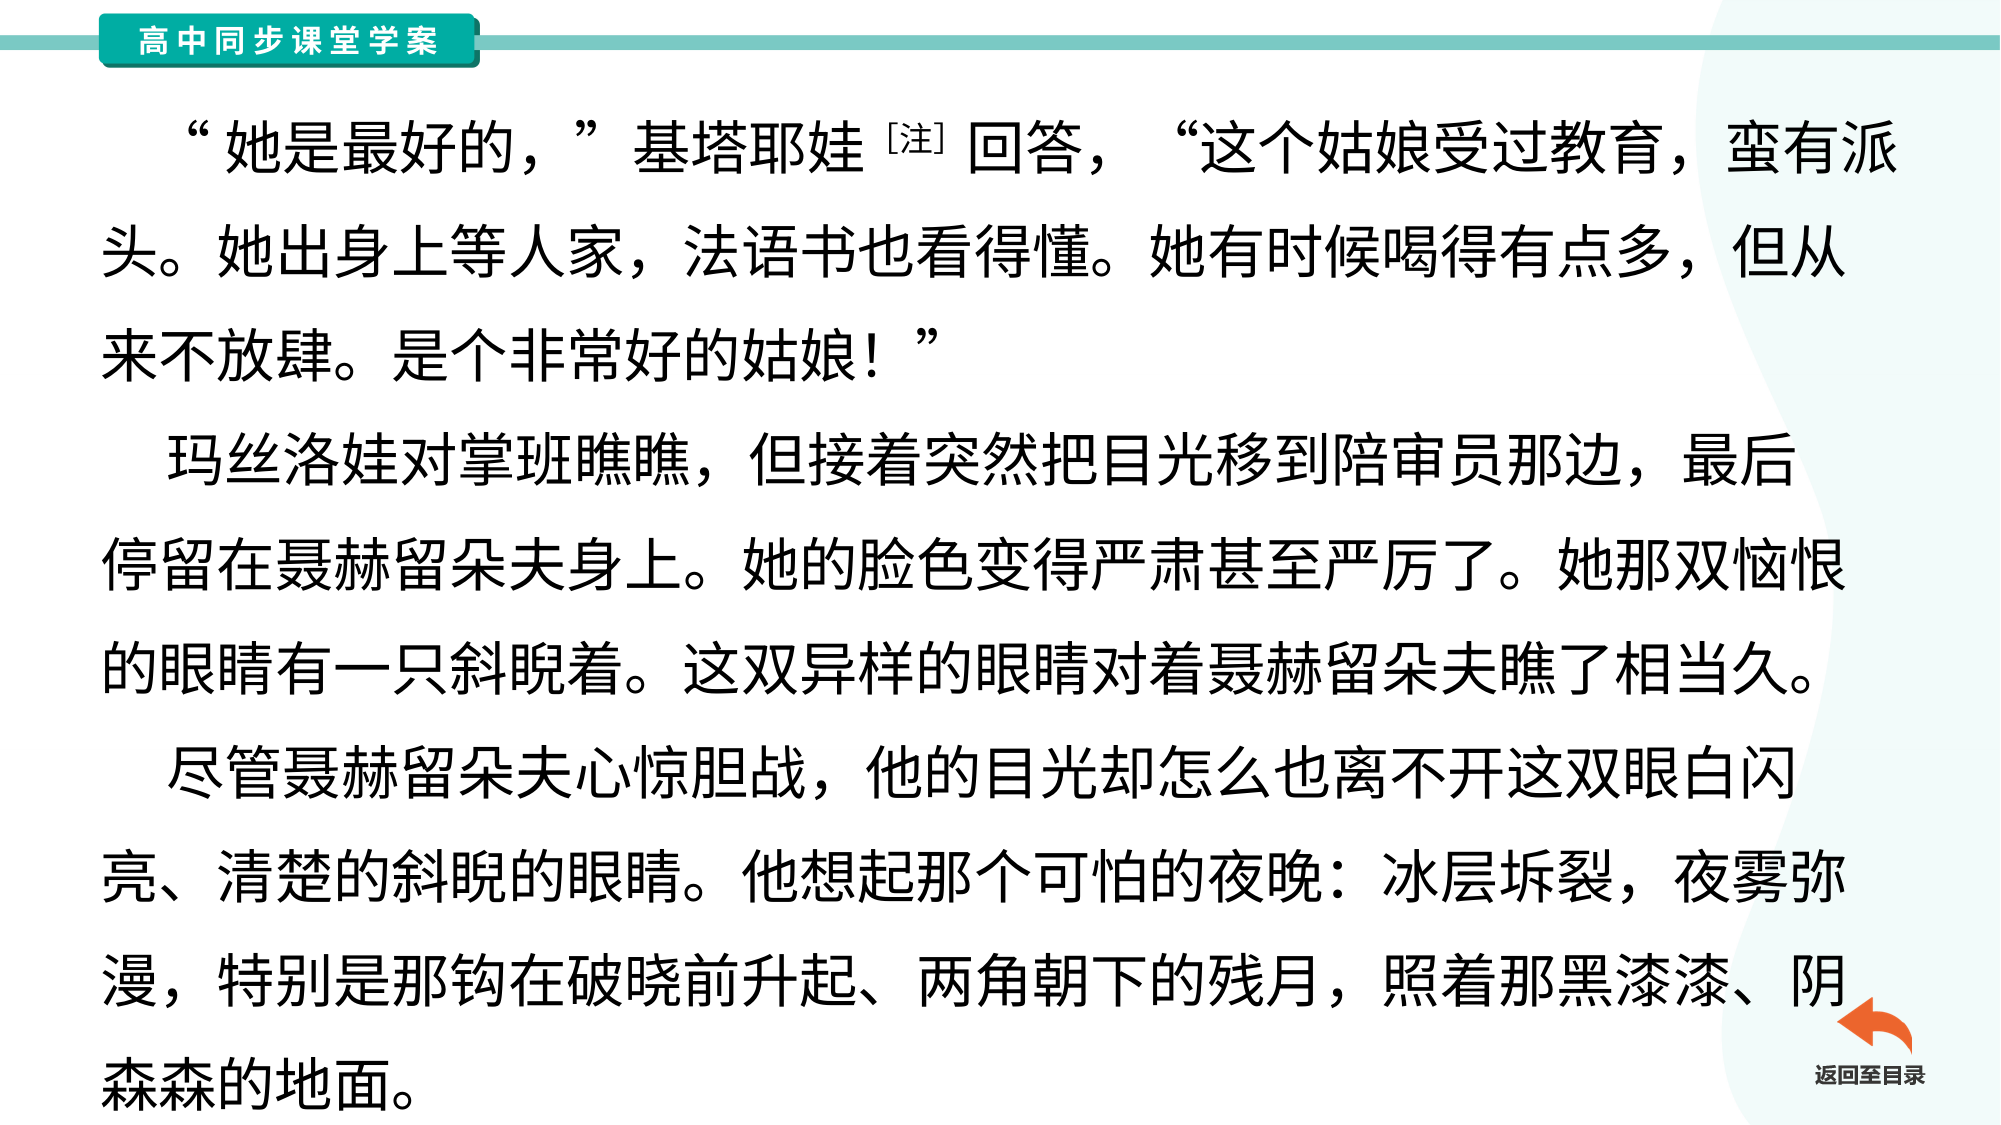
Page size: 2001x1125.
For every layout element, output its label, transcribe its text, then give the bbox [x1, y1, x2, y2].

text_box “她是最好的，”基塔耶娃［注］回答，“这个姑娘受过教育，蛮有派 头。她出身上等人家，法语书也看得懂。她有时候喝得有点多，但从 来不放肆。是个非常好的姑娘！” 玛丝洛娃对掌班瞧瞧，但接着突然把目光移到陪审员那边，最后 停留在聂赫留朵夫身上。她的脸色变得严肃甚至严厉了。她那双恼恨 的眼睛有一只斜睨着。这双异样的眼睛对着聂赫留朵夫瞧了相当久。 尽管聂赫留朵夫心惊胆战，他的目光却怎么也离不开这双眼白闪 亮、清楚的斜睨的眼睛。他想起那个可怕的夜晚：冰层坼裂，夜雾弥 漫，特别是那钩在破晓前升起、两角朝下的残月，照着那黑漆漆、阴 森森的地面。 [100, 76, 1899, 1119]
picture [0, 0, 2000, 1125]
